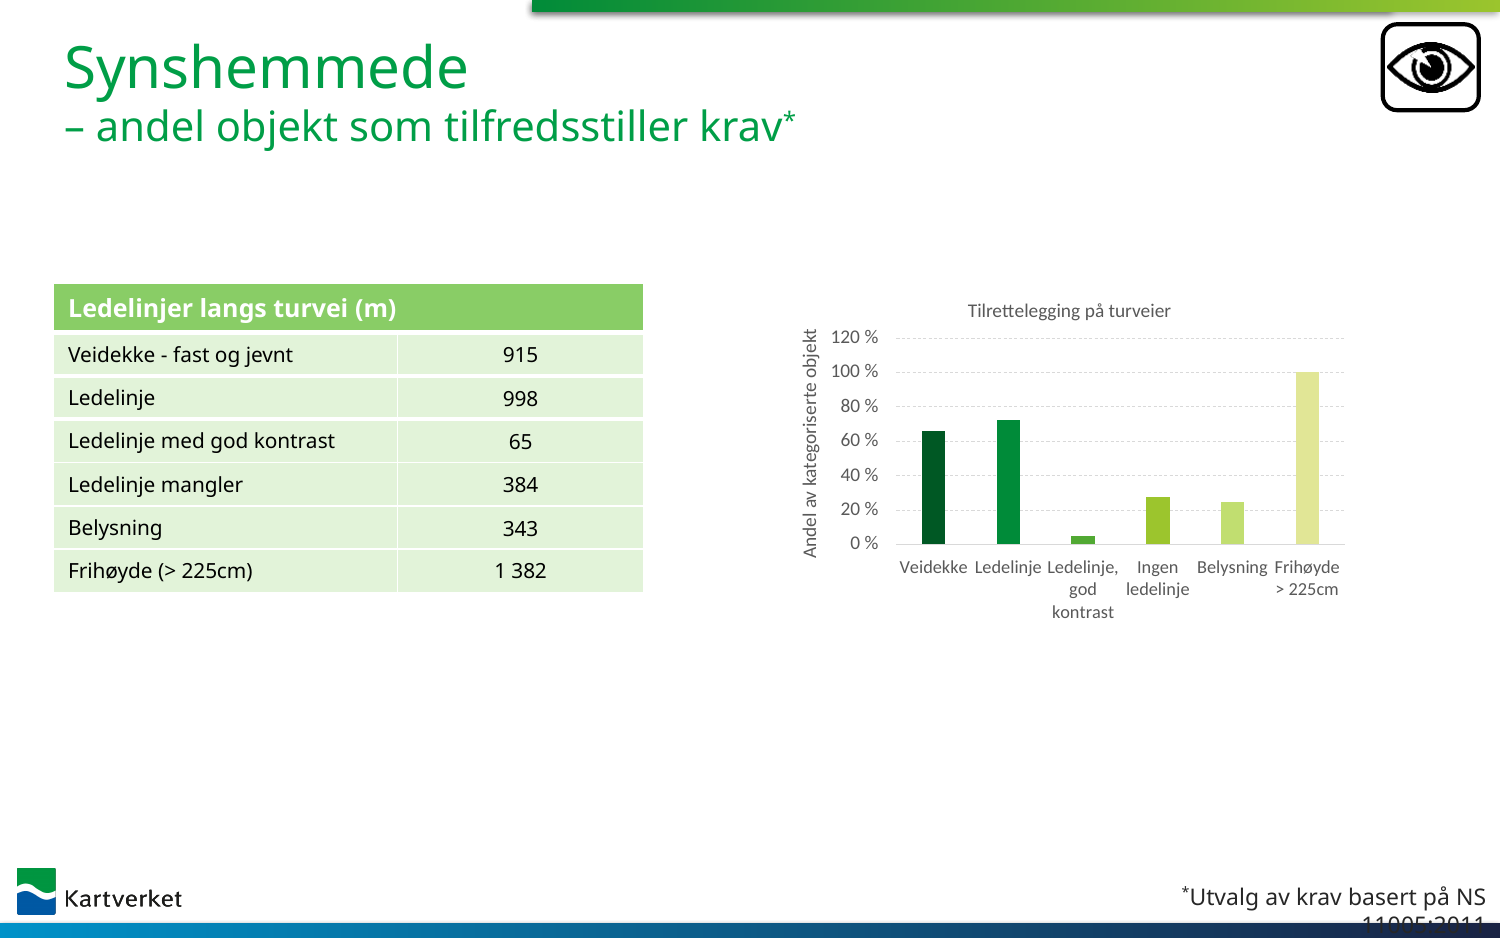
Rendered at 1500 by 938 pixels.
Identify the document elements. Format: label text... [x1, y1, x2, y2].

table_cell Ledelinje mangler [54, 463, 397, 505]
table_cell 65 [398, 421, 643, 462]
table_cell Ledelinje med god kontrast [54, 421, 397, 462]
table_cell Veidekke - fast og jevnt [54, 335, 397, 374]
table_cell 343 [398, 507, 643, 548]
table_cell 915 [398, 335, 643, 374]
table_cell Belysning [54, 507, 397, 548]
table_cell 1 382 [398, 550, 643, 592]
table_cell 384 [398, 463, 643, 505]
table_cell Frihøyde (> 225cm) [54, 550, 397, 592]
table_cell Ledelinje [54, 378, 397, 417]
text_box *Utvalg av krav basert på NS 11005:2011 [1068, 873, 1500, 938]
table_header Ledelinjer langs turvei (m) [54, 284, 643, 330]
picture [791, 291, 1348, 630]
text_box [1382, 24, 1480, 111]
text_box Synshemmede – andel objekt som tilfredsstiller krav* [49, 24, 1431, 158]
table_cell 998 [398, 378, 643, 417]
